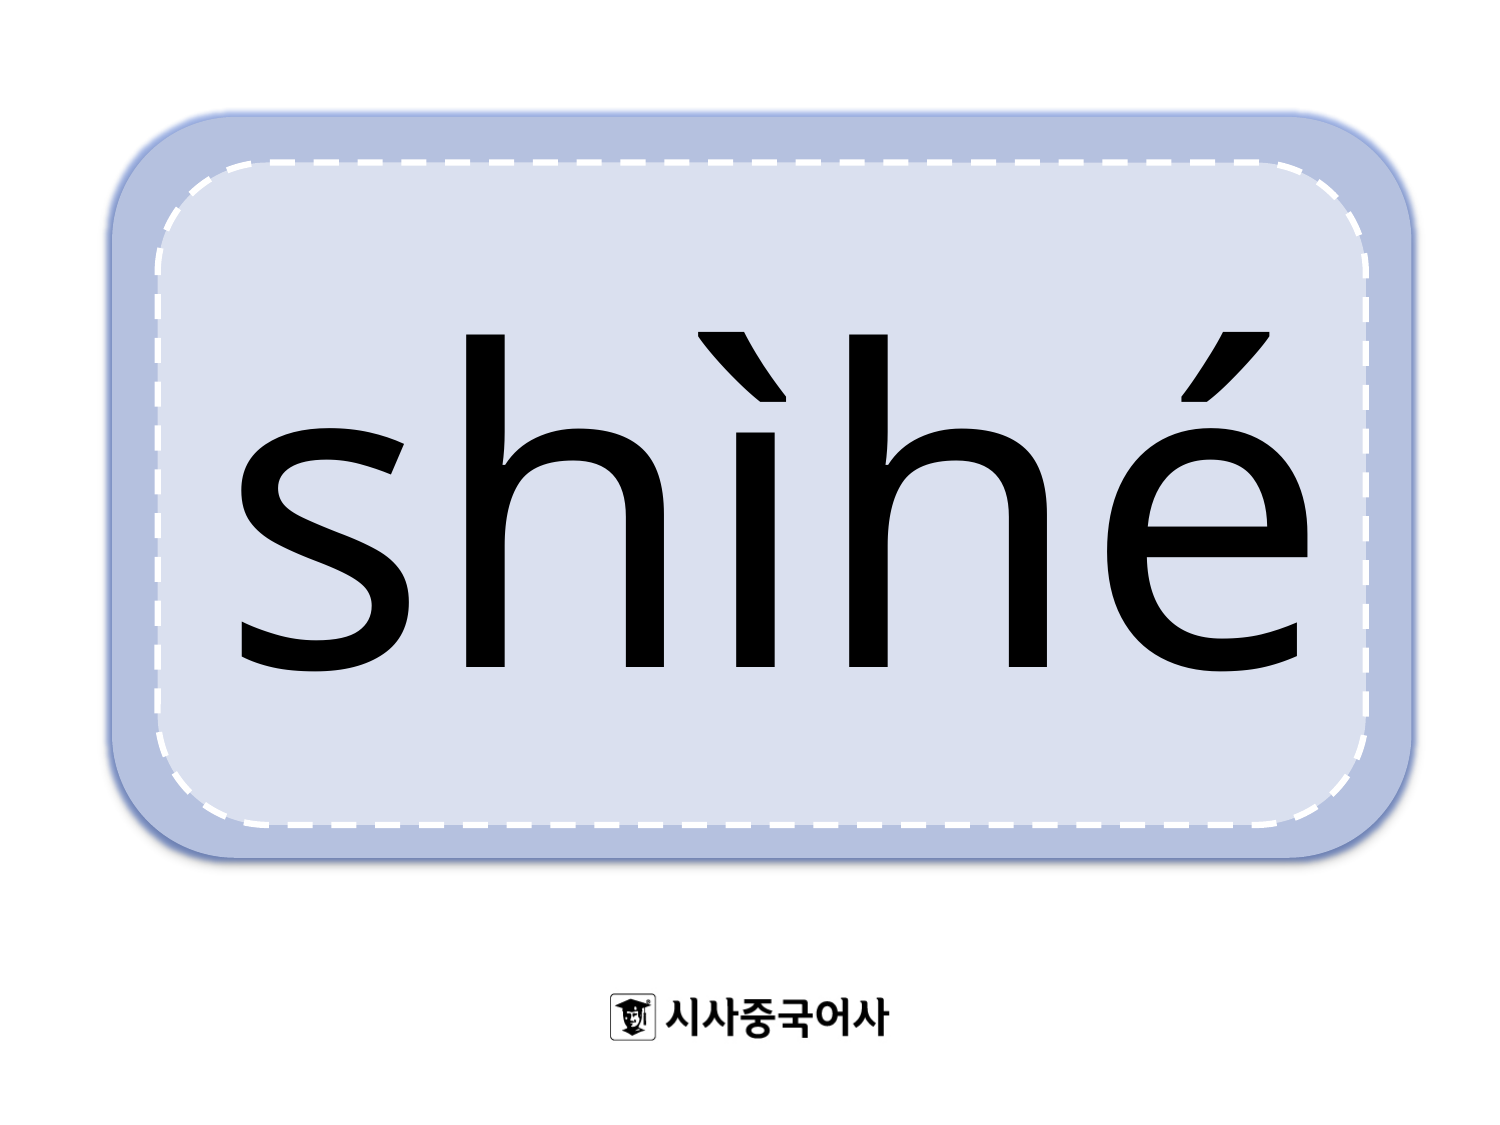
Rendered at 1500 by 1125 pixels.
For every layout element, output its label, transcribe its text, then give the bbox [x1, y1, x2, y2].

text_box shìhé [171, 160, 1380, 824]
picture [602, 987, 898, 1047]
